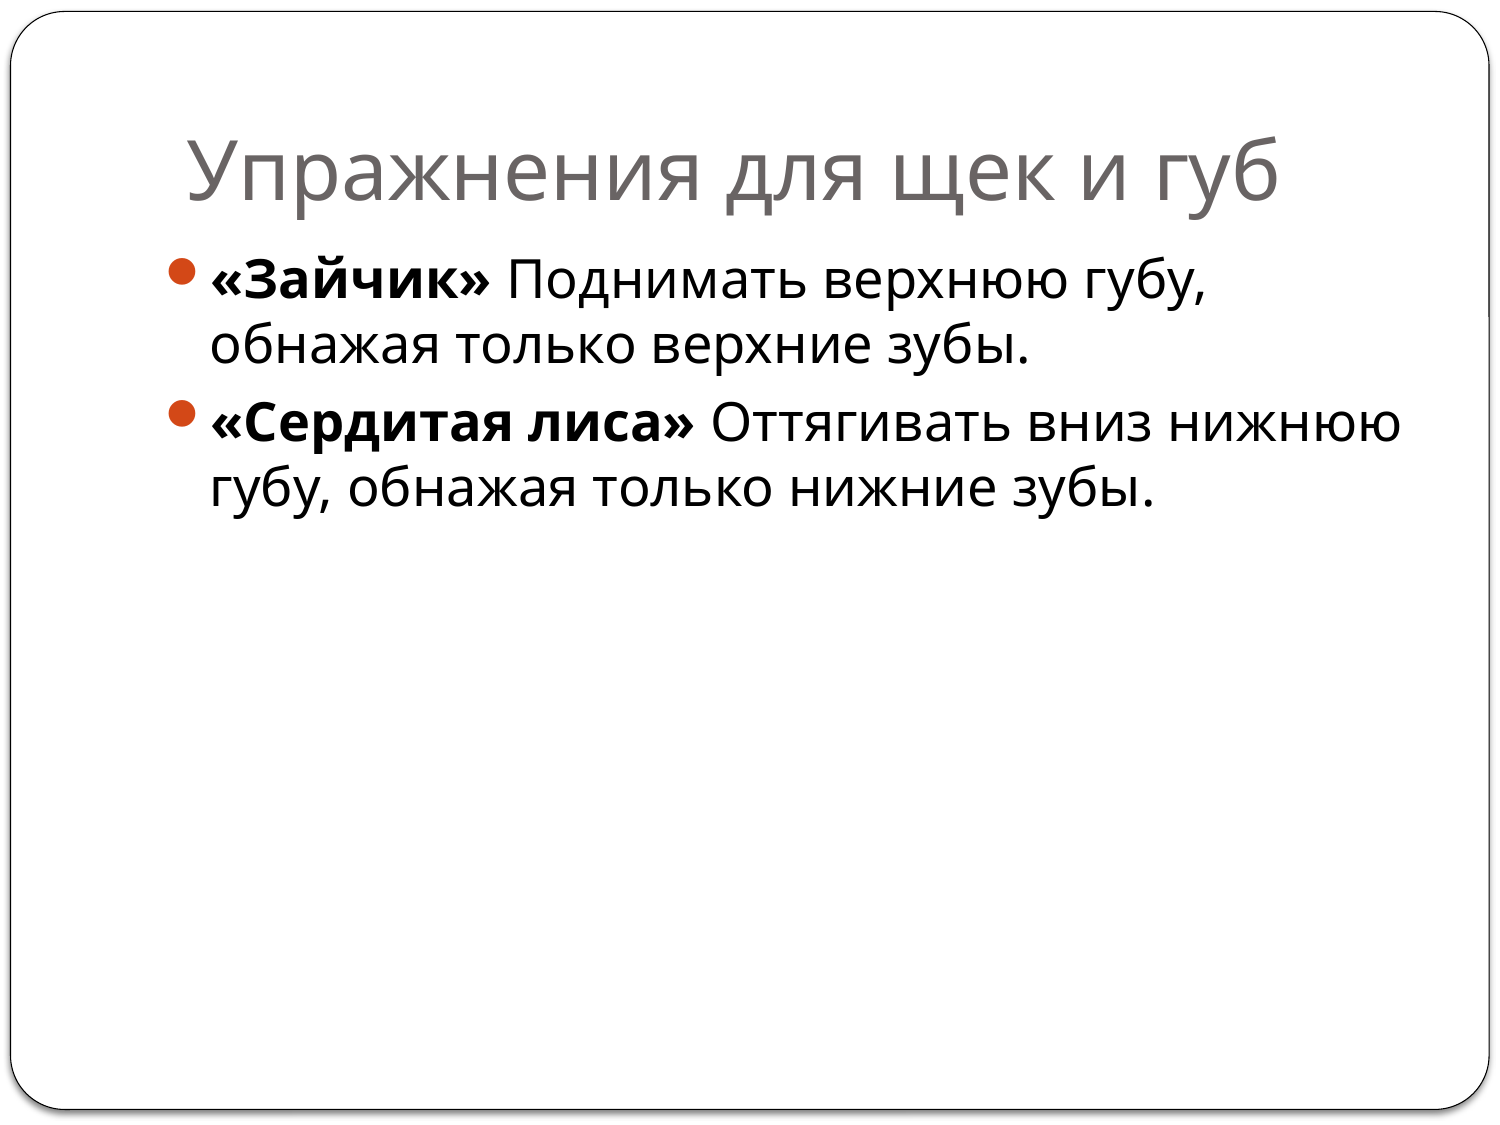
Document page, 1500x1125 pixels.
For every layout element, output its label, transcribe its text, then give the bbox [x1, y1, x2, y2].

list «Зайчик» Поднимать верхнюю губу, обнажая только верхние зубы. «Сердитая лиса» Оттягивать вниз нижнюю губу, обнажая только нижние зубы. [150, 237, 1425, 988]
title Упражнения для щек и губ [150, 45, 1425, 233]
